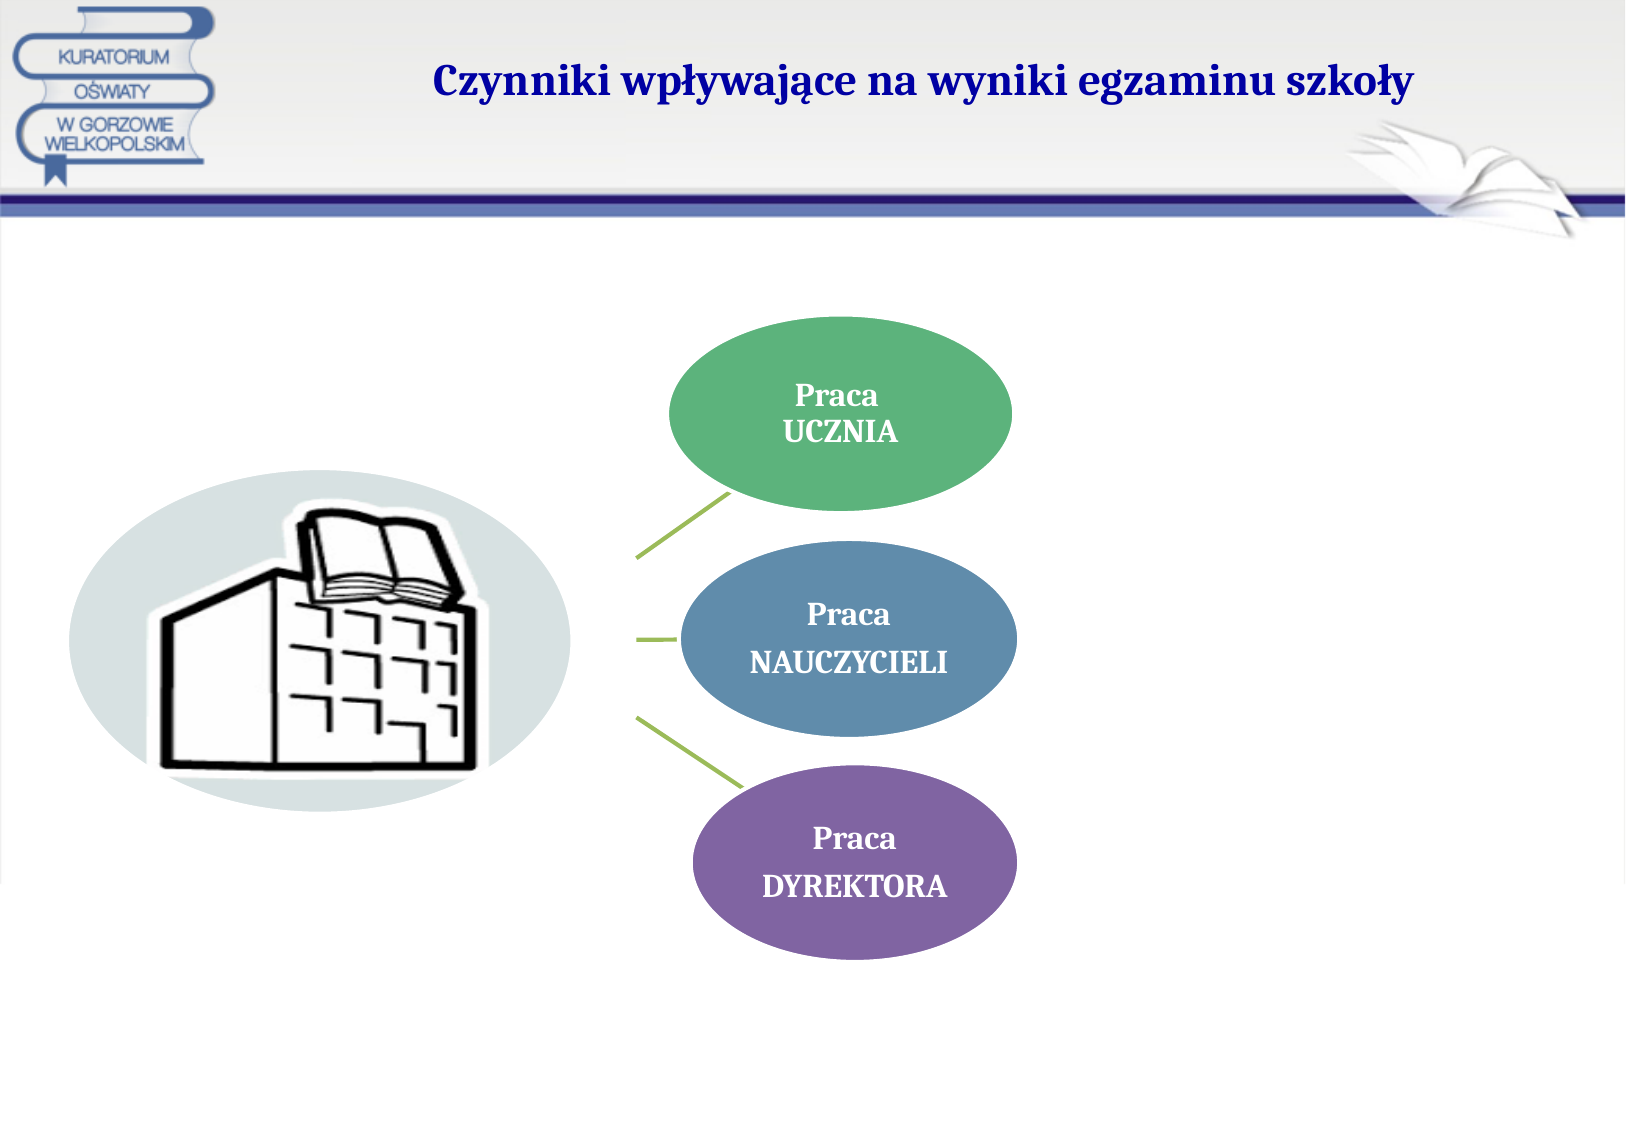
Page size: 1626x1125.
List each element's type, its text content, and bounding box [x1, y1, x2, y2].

picture [0, 0, 1626, 1125]
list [25, 295, 1600, 986]
title Czynniki wpływające na wyniki egzaminu szkoły [280, 42, 1569, 167]
